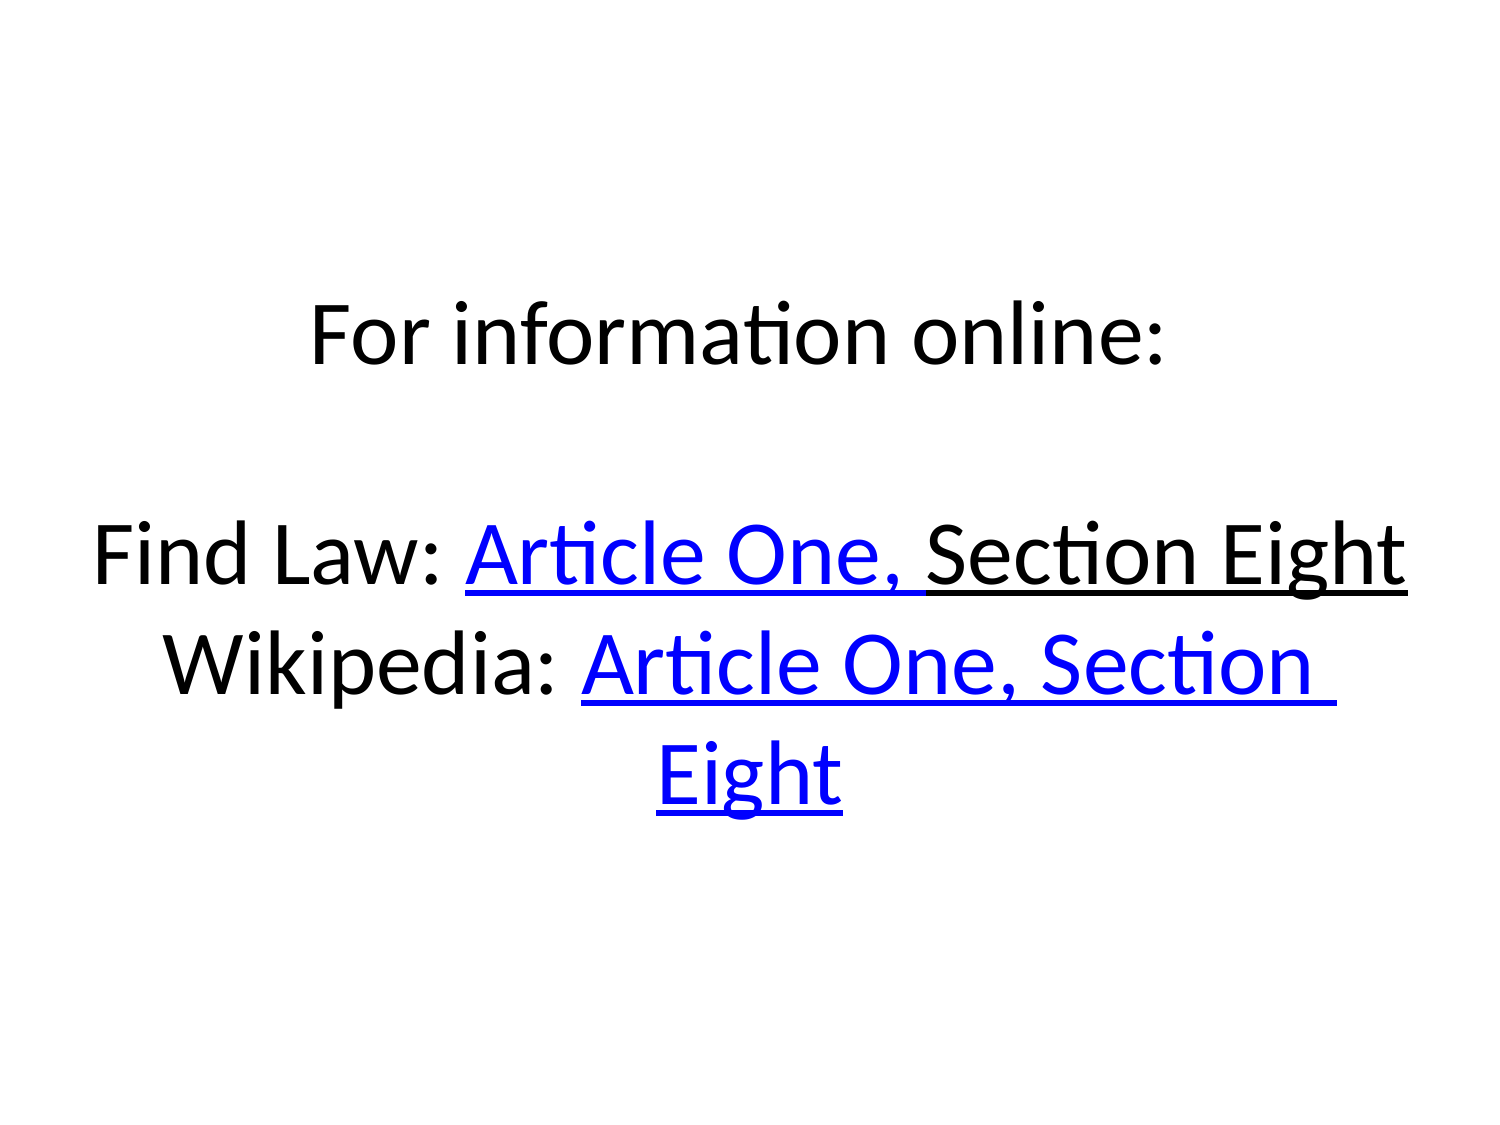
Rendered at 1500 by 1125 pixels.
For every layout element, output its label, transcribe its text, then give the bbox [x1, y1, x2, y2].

title For information online: Find Law: Article One, Section Eight Wikipedia: Article One, Section Eight [74, 44, 1426, 1051]
